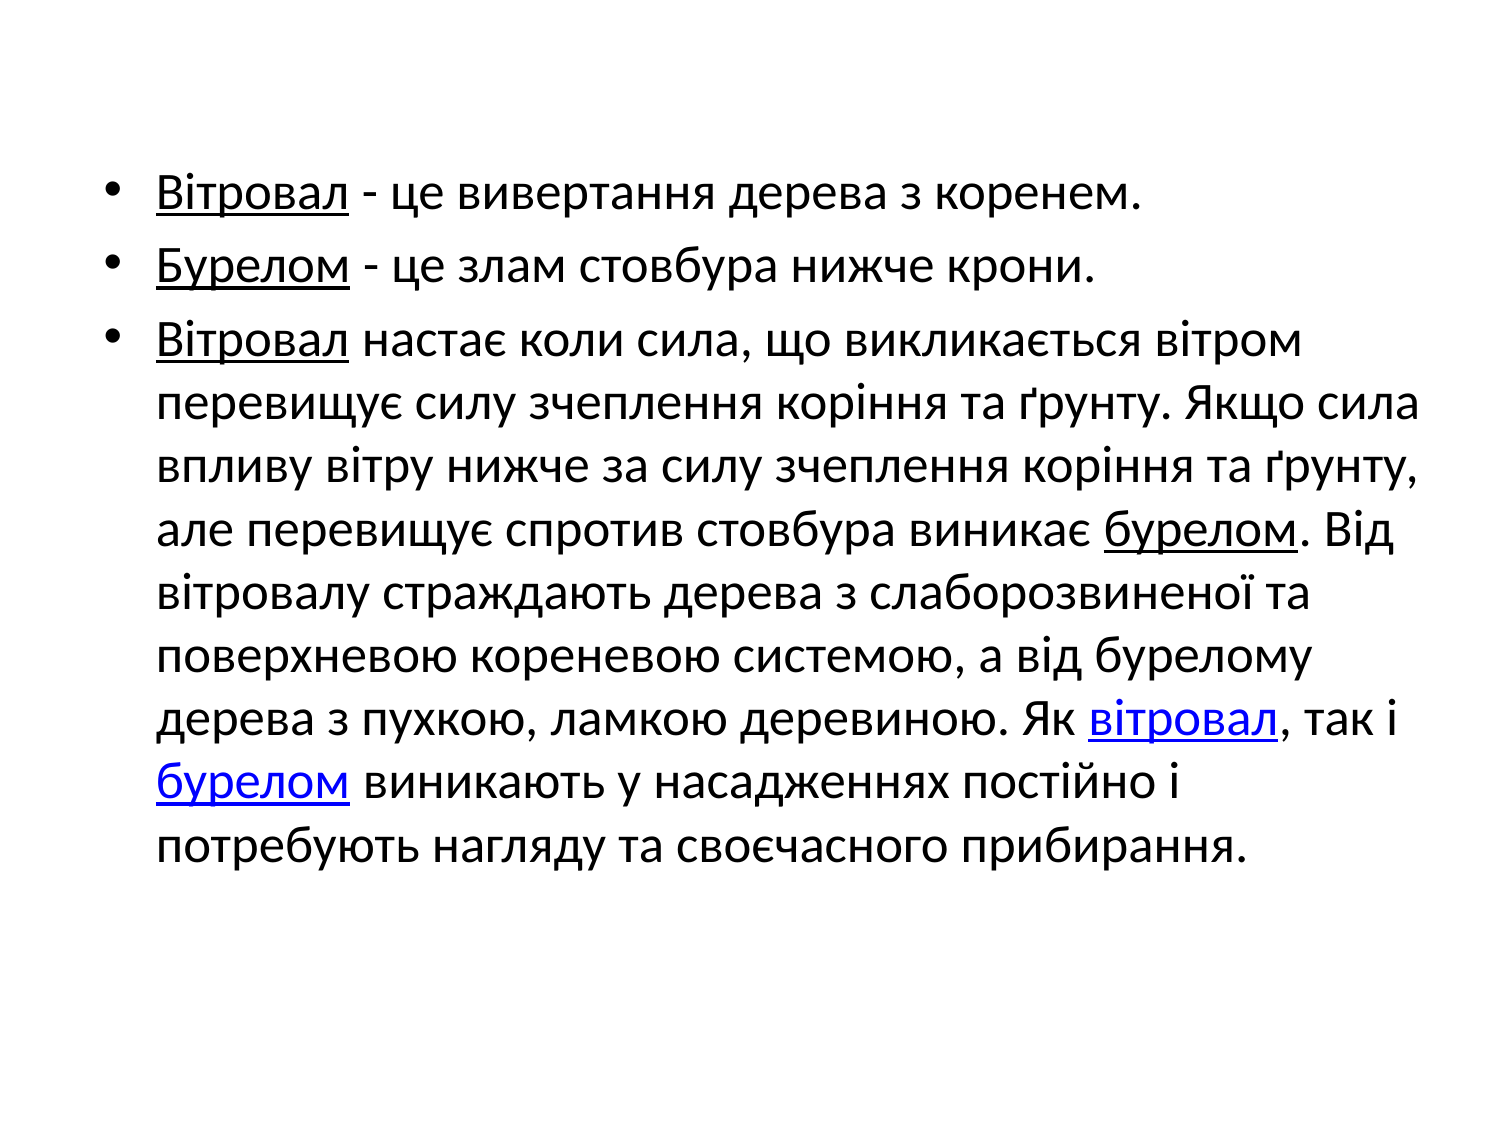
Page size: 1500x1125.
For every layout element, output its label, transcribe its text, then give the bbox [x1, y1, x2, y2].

list Вітровал - це вивертання дерева з коренем. Бурелом - це злам стовбура нижче крони. Вітровал настає коли сила, що викликається вітром перевищує силу зчеплення коріння та ґрунту. Якщо сила впливу вітру нижче за силу зчеплення коріння та ґрунту, але перевищує спротив стовбура виникає бурелом. Від вітровалу страждають дерева з слаборозвиненої та поверхневою кореневою системою, а від бурелому дерева з пухкою, ламкою деревиною. Як вітровал, так і бурелом виникають у насадженнях постійно і потребують нагляду та своєчасного прибирання. [88, 149, 1439, 892]
